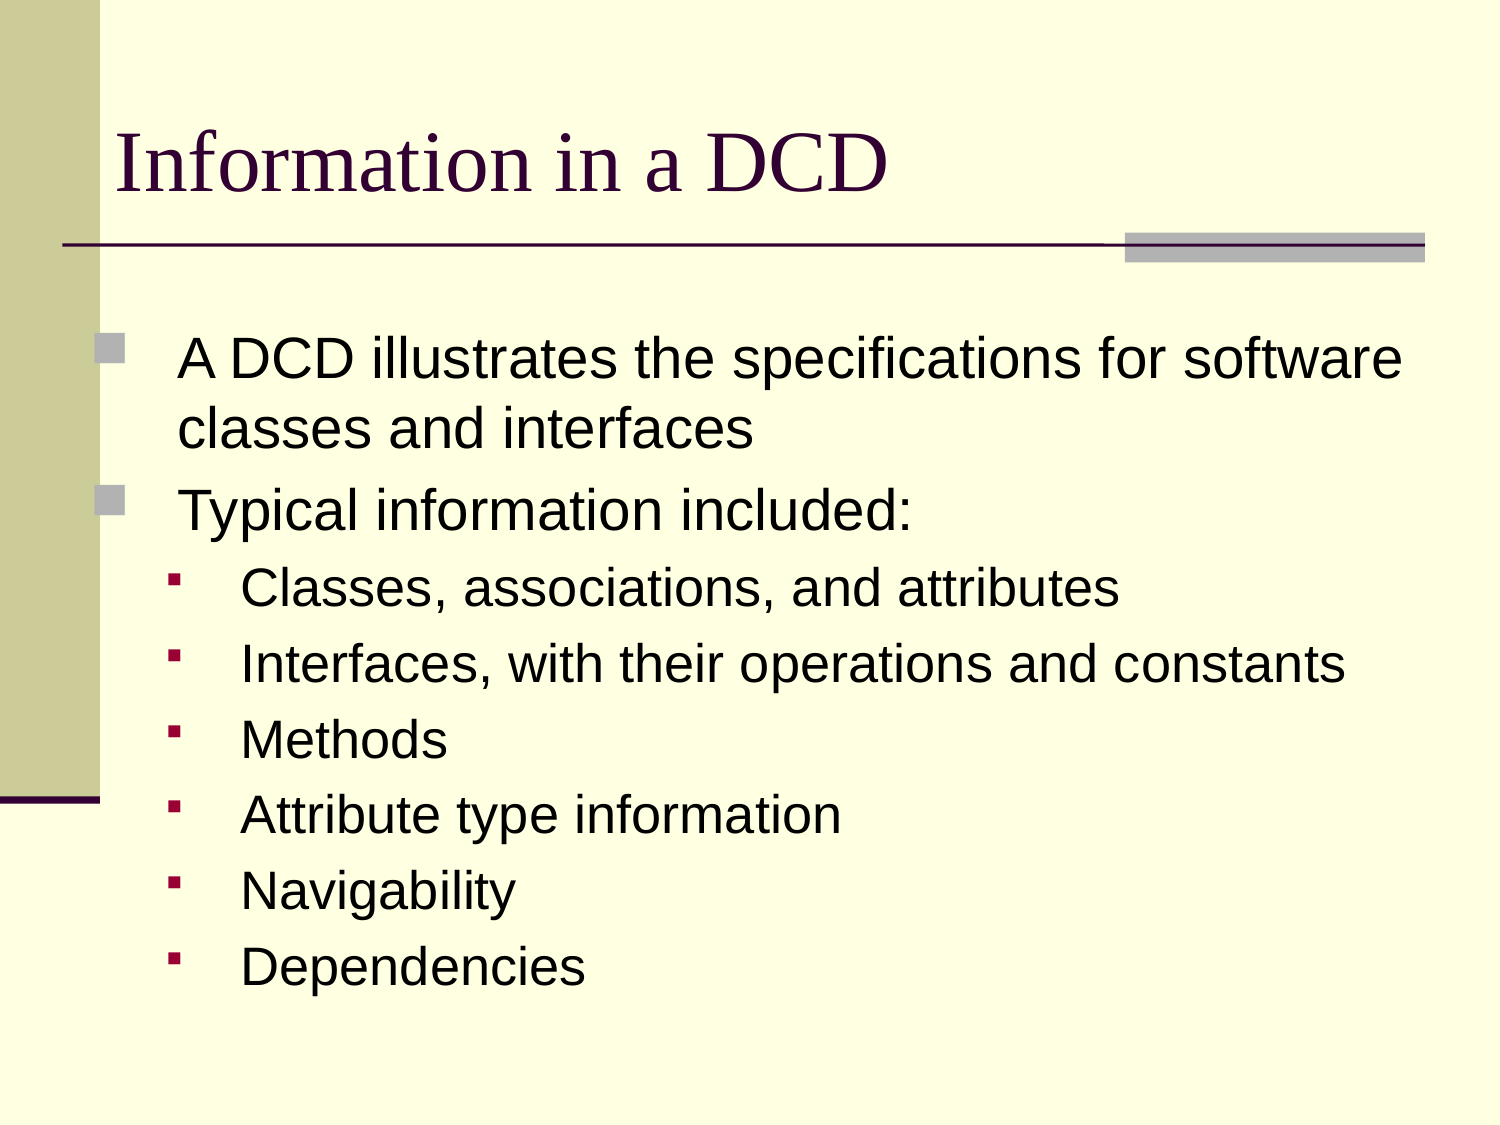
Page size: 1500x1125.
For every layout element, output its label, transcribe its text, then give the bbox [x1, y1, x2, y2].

list A DCD illustrates the specifications for software classes and interfaces Typical information included: Classes, associations, and attributes Interfaces, with their operations and constants Methods Attribute type information Navigability Dependencies [74, 312, 1451, 1076]
title Information in a DCD [99, 62, 1376, 251]
